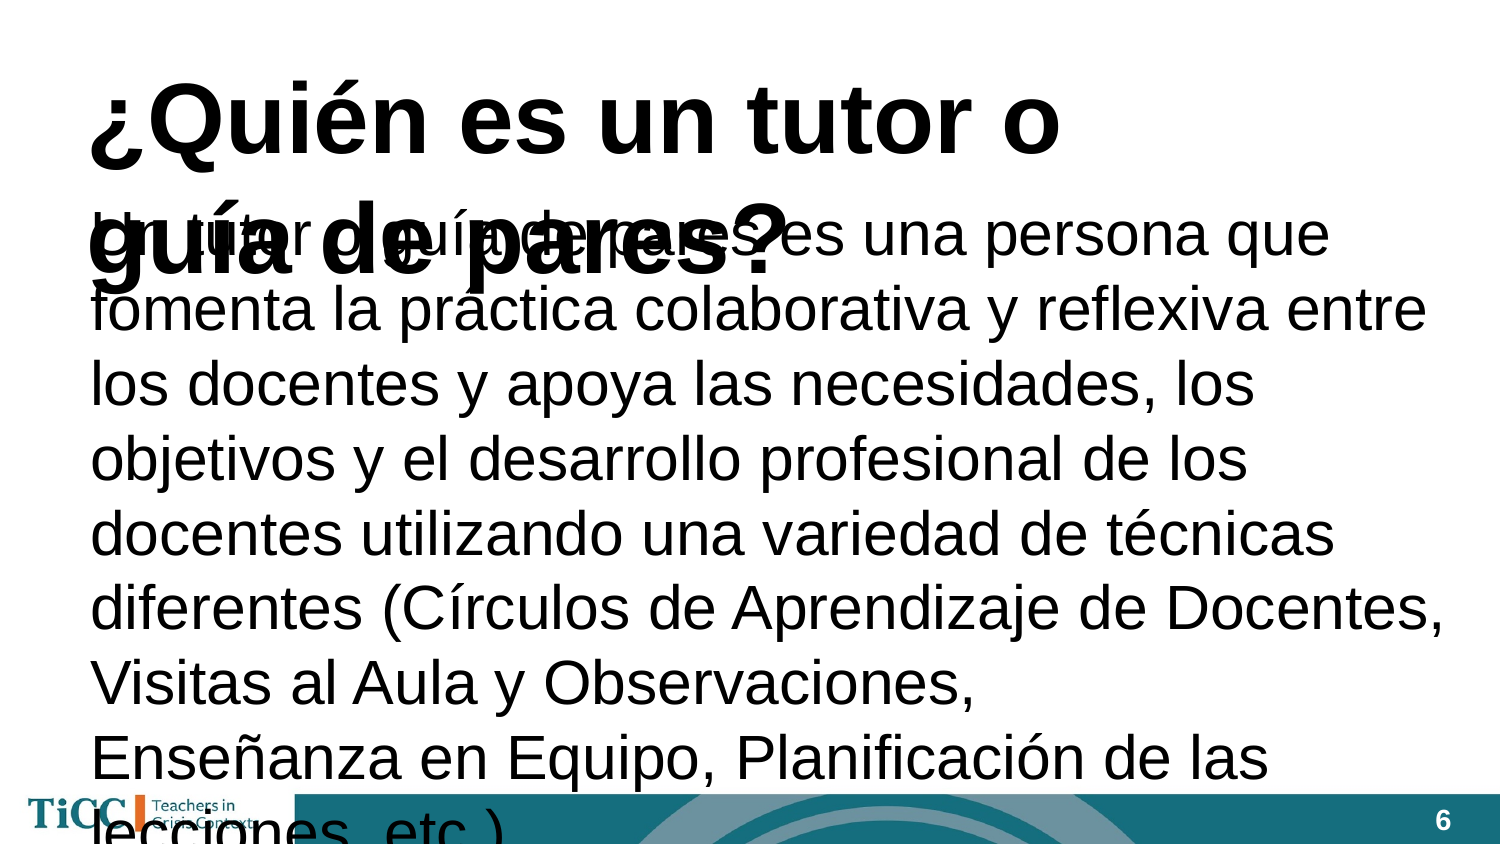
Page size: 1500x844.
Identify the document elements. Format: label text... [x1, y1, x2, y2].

picture [0, 0, 1500, 844]
slide_number ‹#› [1420, 786, 1500, 844]
text_box ¿Quién es un tutor o guía de pares? [71, 38, 1255, 186]
text_box Un tutor o guía de pares es una persona que fomenta la práctica colaborativa y reflexiva entre los docentes y apoya las necesidades, los objetivos y el desarrollo profesional de los docentes utilizando una variedad de técnicas diferentes (Círculos de Aprendizaje de Docentes, Visitas al Aula y Observaciones, Enseñanza en Equipo, Planificación de las lecciones, etc.). [74, 185, 1500, 706]
